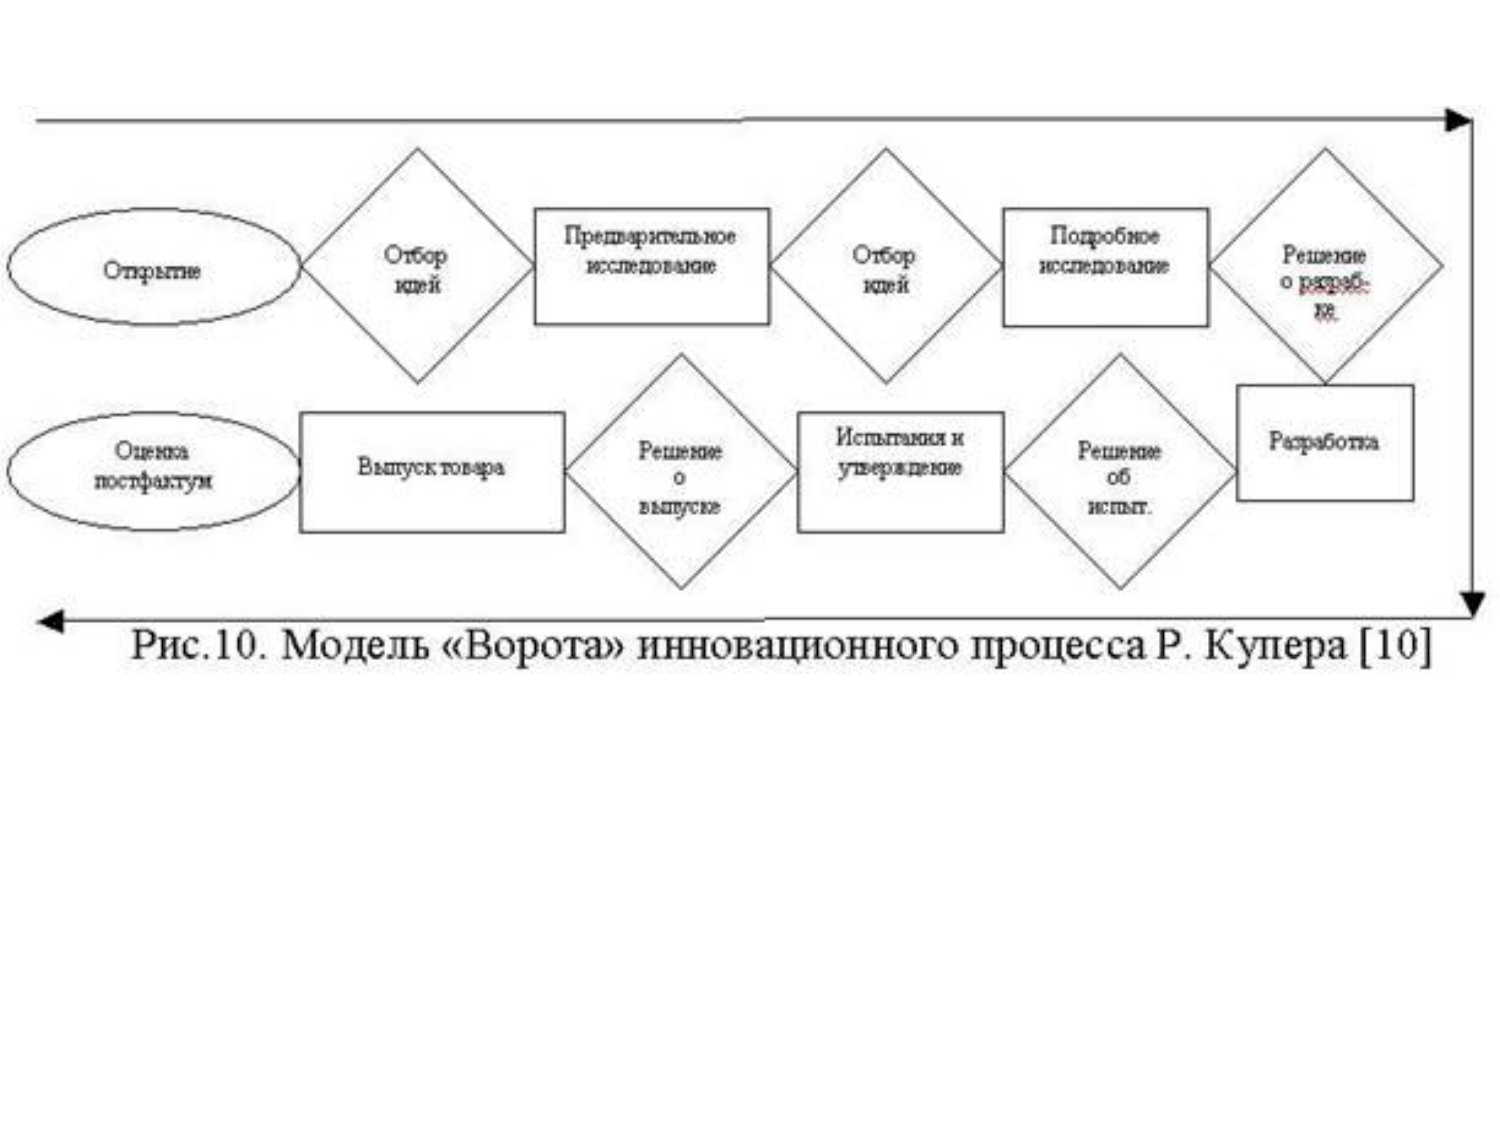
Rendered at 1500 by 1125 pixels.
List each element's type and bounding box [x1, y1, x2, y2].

picture [0, 105, 1500, 678]
